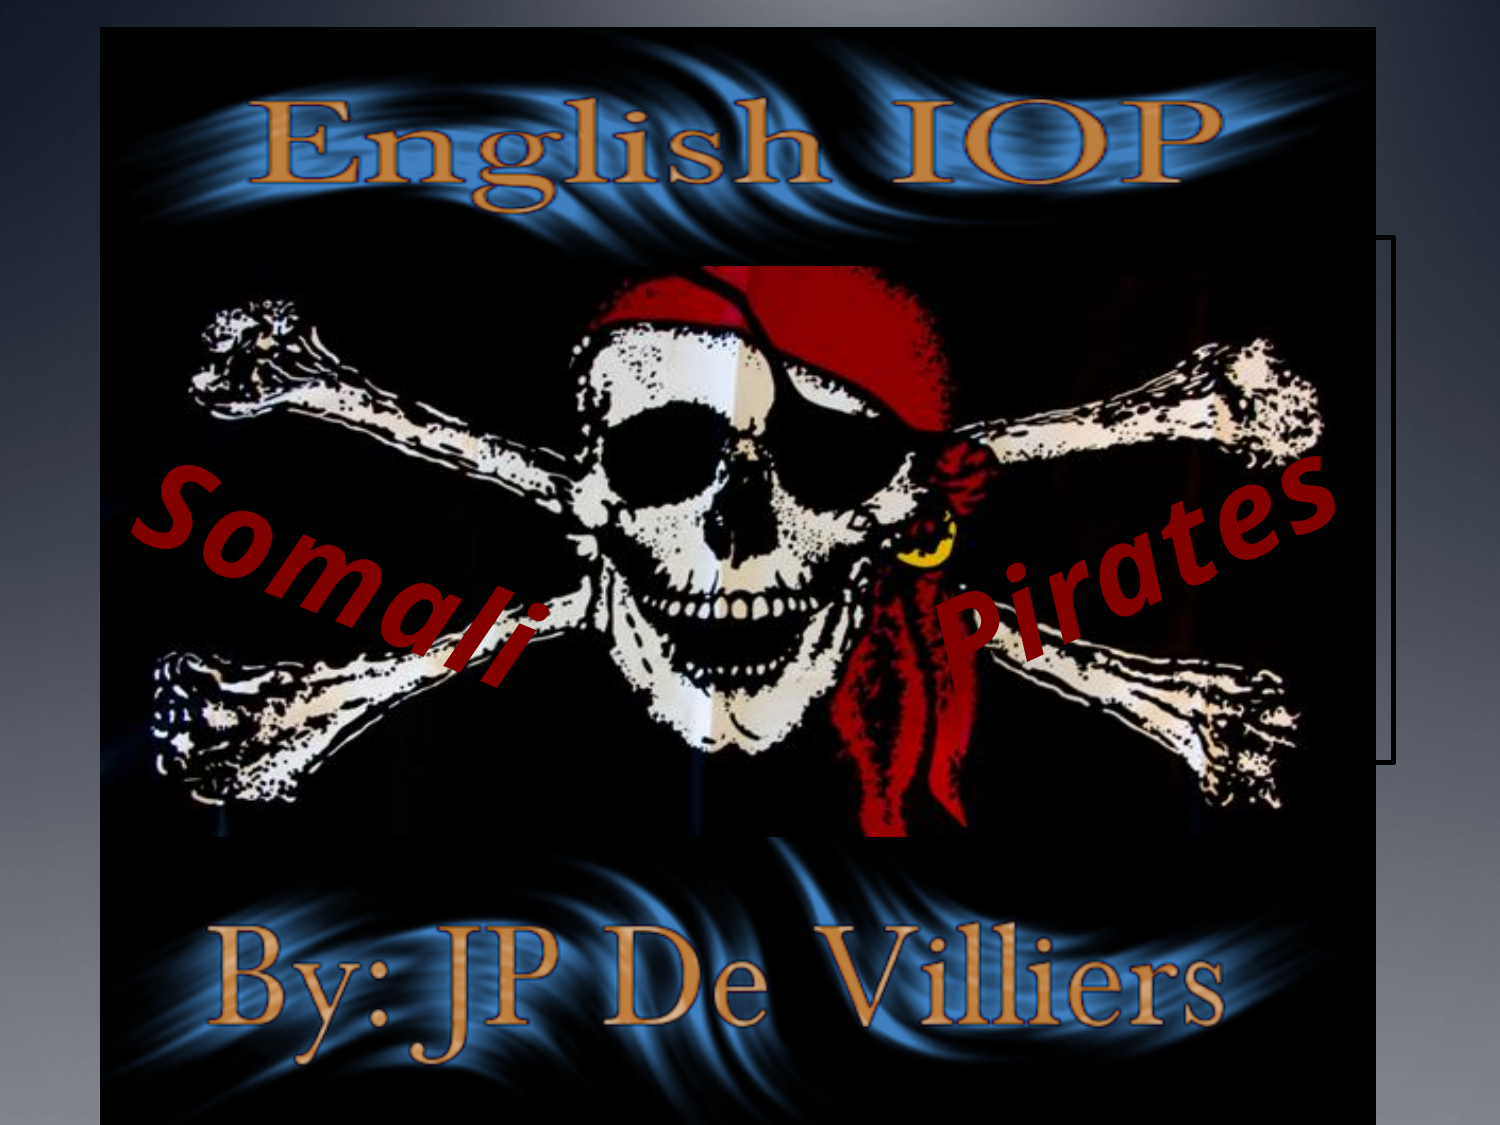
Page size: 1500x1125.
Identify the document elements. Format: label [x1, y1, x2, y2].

picture [98, 25, 1378, 1125]
